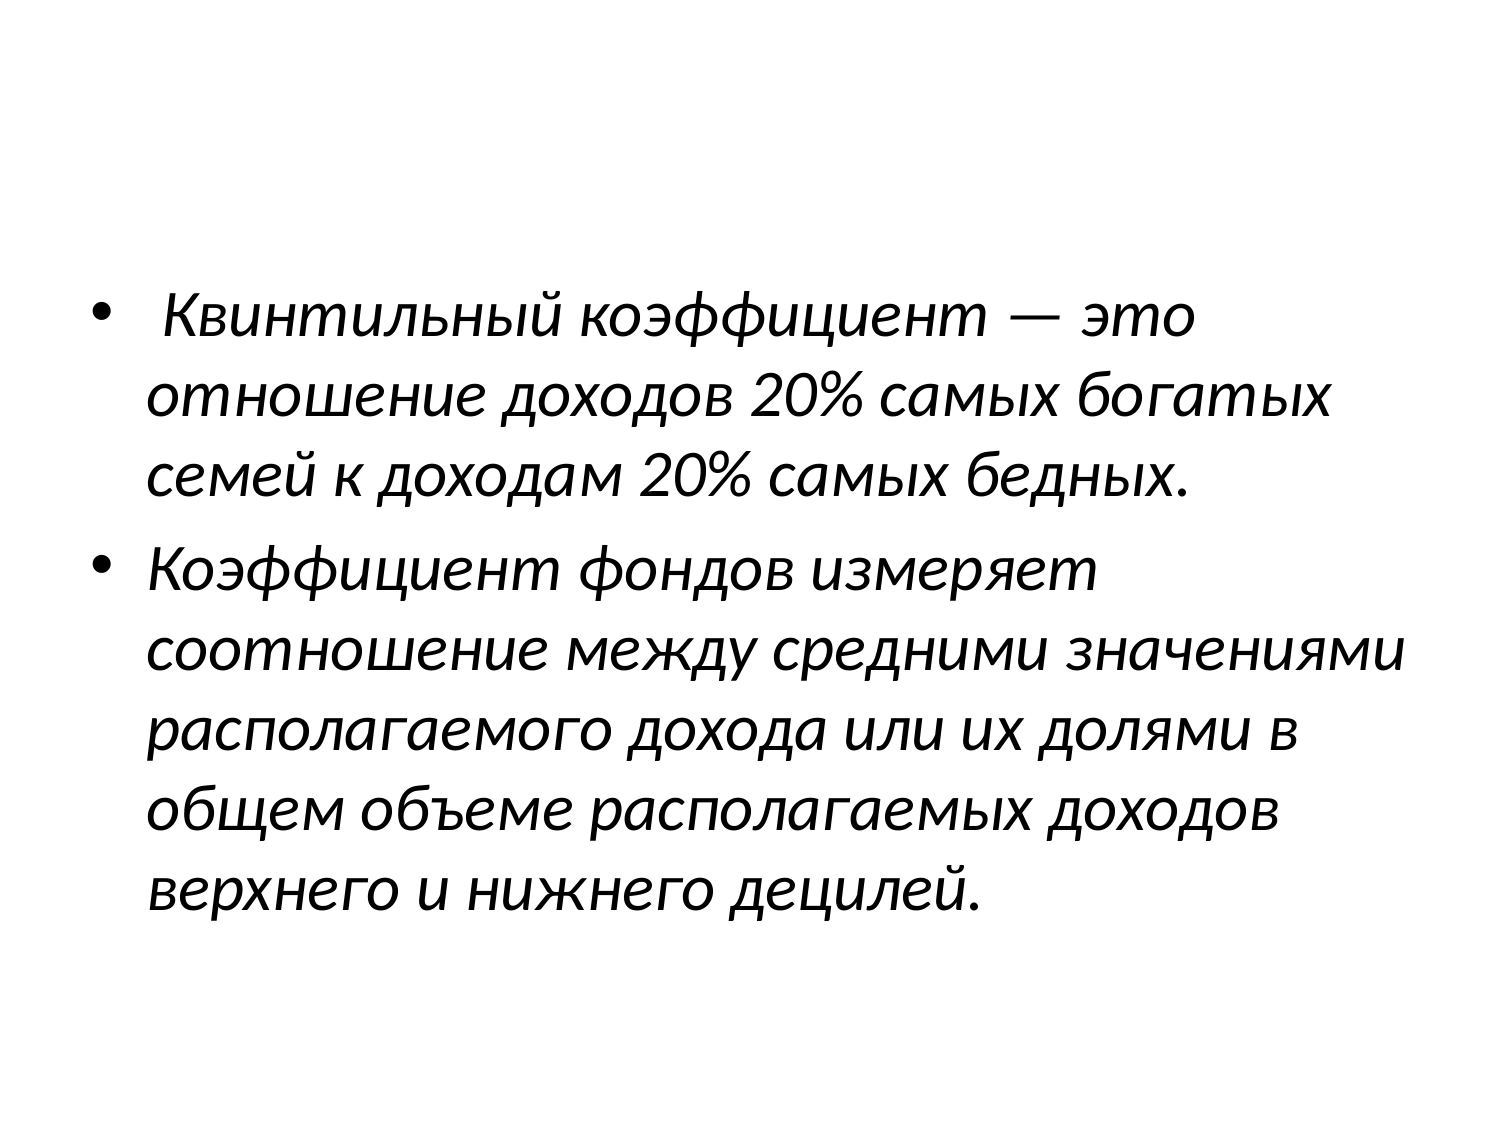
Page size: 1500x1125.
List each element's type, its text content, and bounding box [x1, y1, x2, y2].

list Квинтильный коэффициент — это отношение доходов 20% самых богатых семей к доходам 20% самых бедных. Коэффициент фондов измеряет соотношение между средними значениями располагаемого дохода или их долями в общем объеме располагаемых доходов верхнего и нижнего децилей. [75, 262, 1425, 1005]
